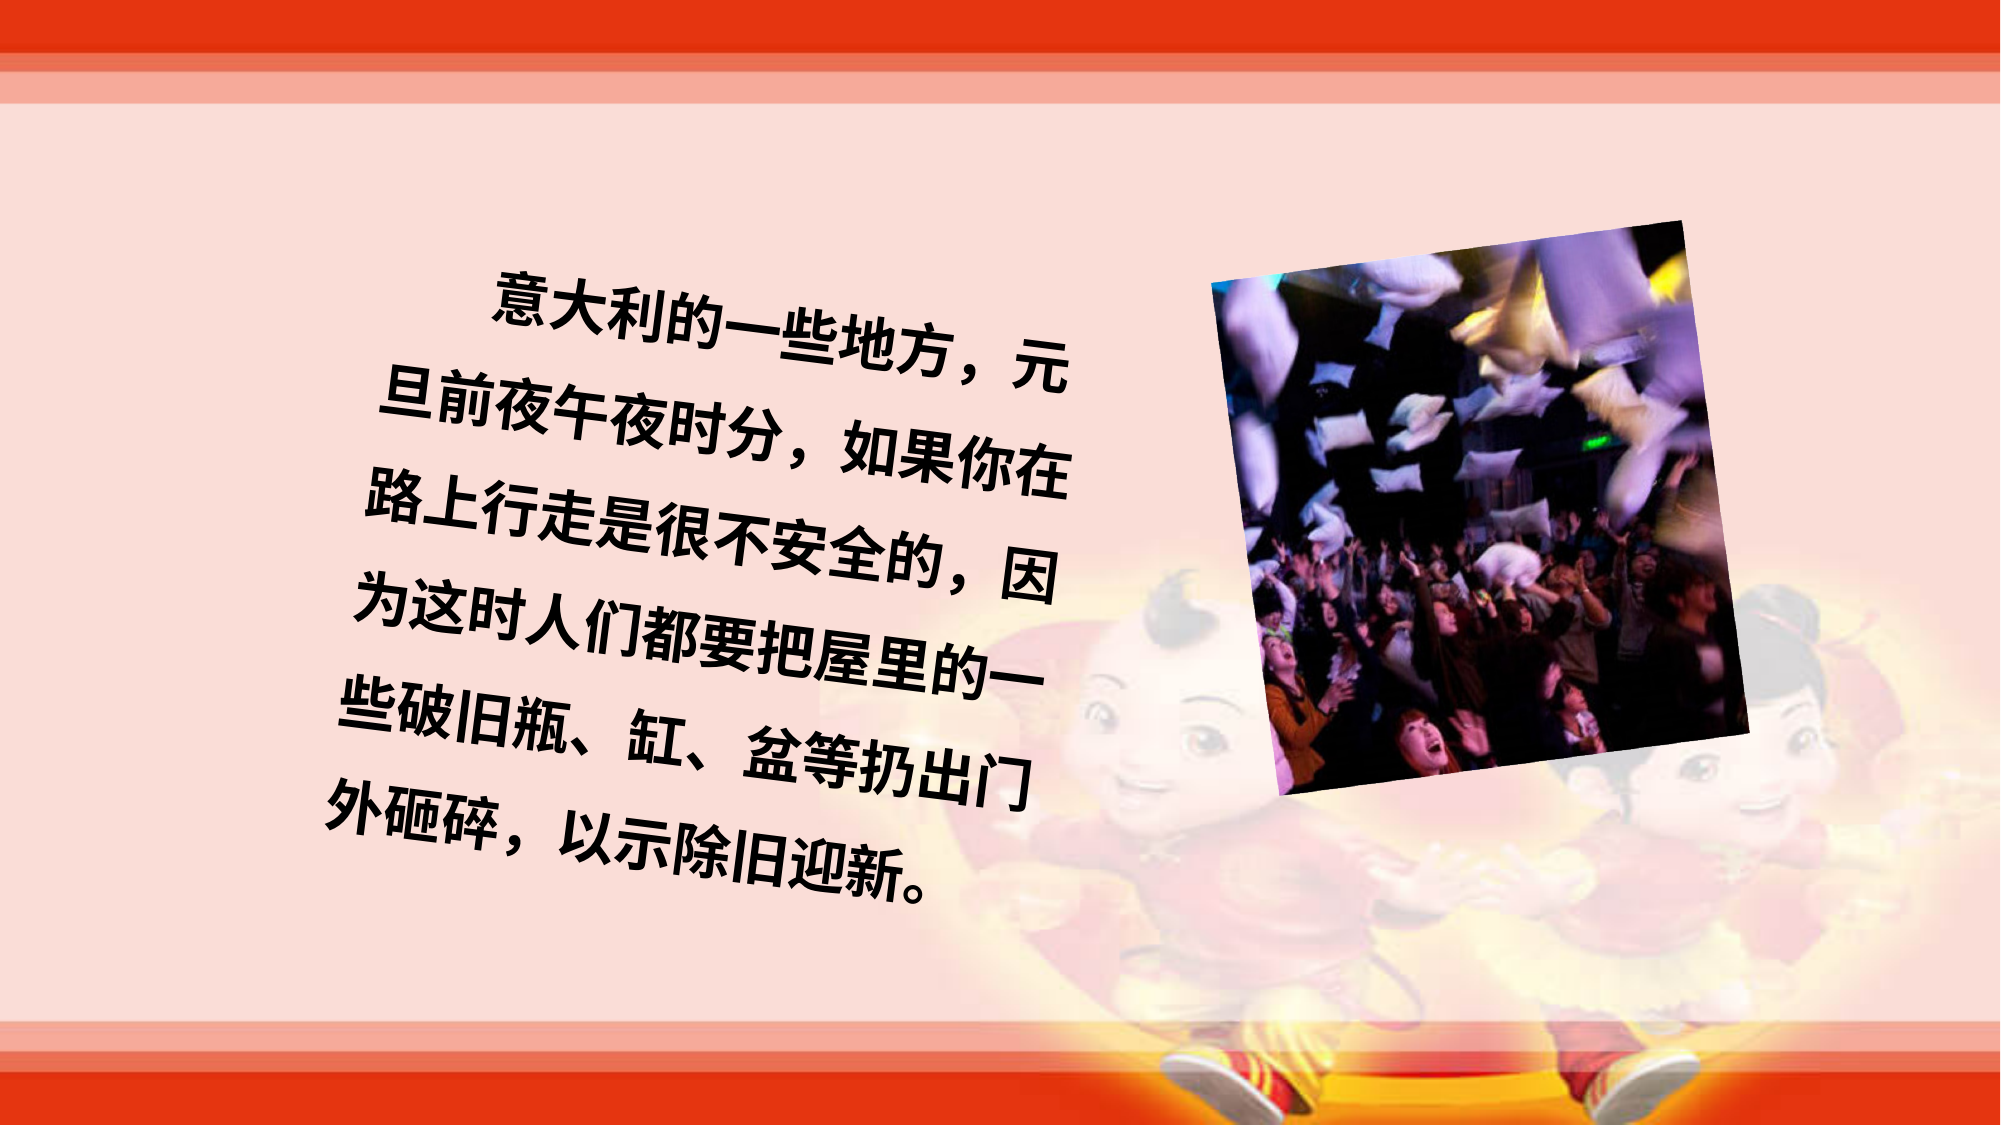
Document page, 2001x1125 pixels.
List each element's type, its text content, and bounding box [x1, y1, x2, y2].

text_box 意大利的一些地方，元旦前夜午夜时分，如果你在路上行走是很不安全的，因为这时人们都要把屋里的一些破旧瓶、缸、盆等扔出门外砸碎，以示除旧迎新。 [250, 196, 1129, 938]
picture [0, 0, 2001, 1125]
